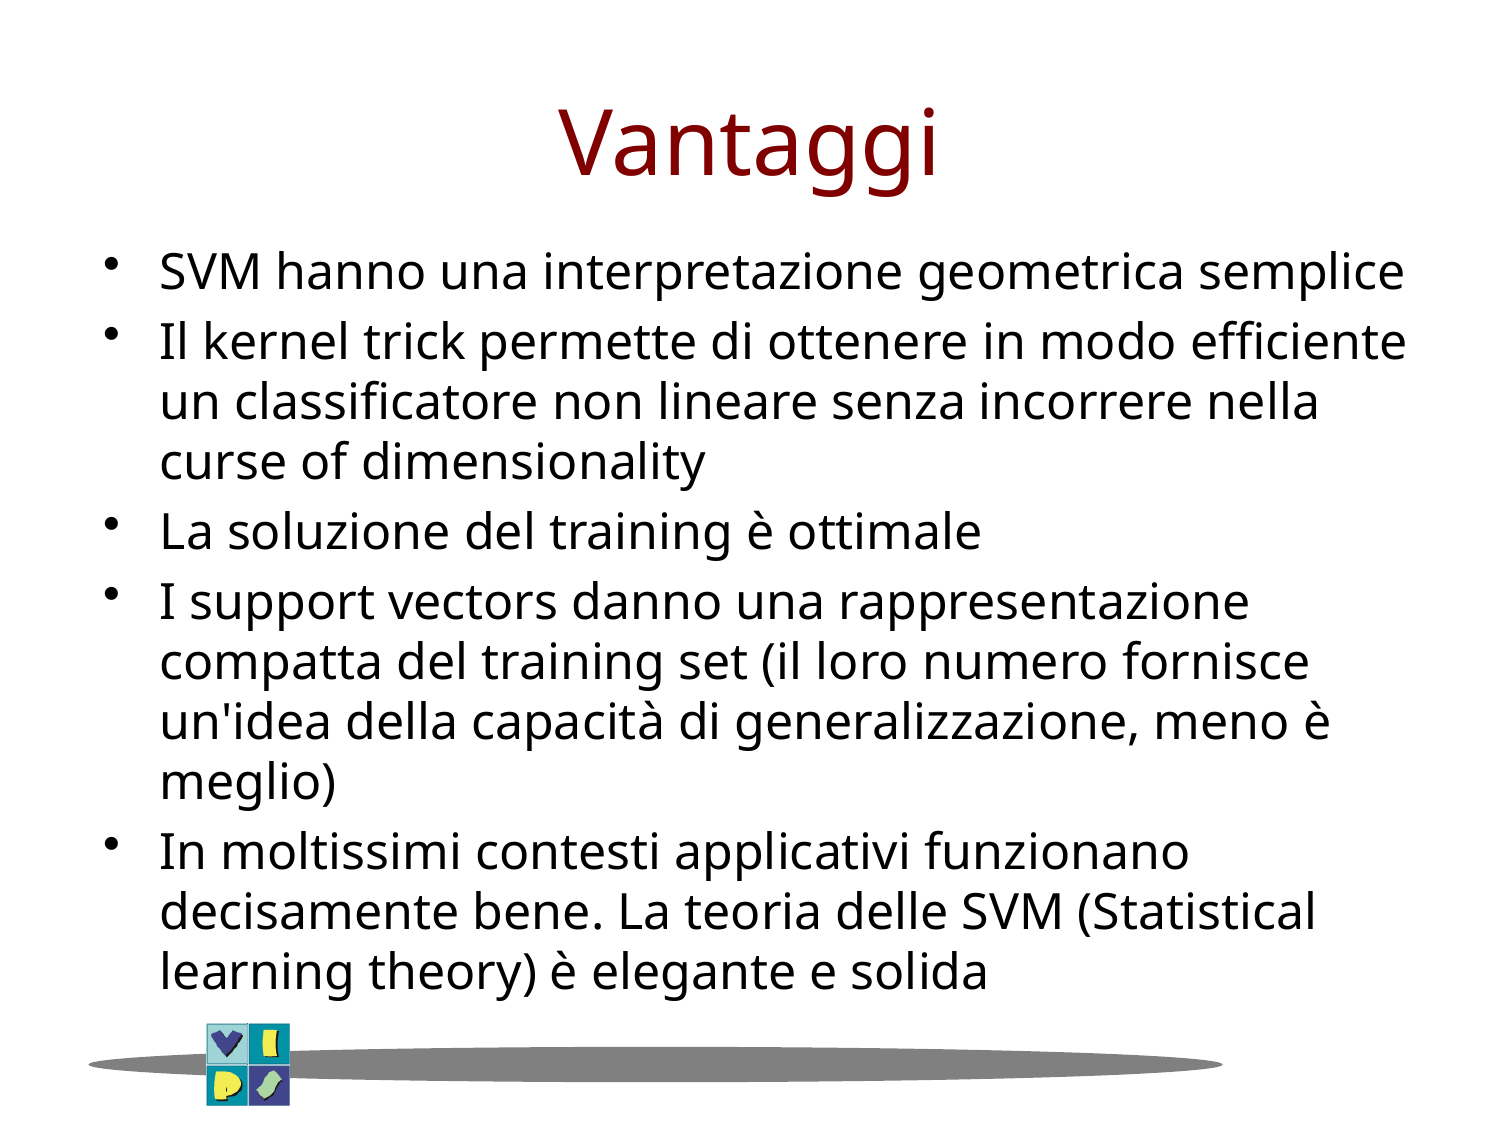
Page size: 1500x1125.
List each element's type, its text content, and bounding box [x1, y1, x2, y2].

title Vantaggi [75, 45, 1425, 233]
list SVM hanno una interpretazione geometrica semplice Il kernel trick permette di ottenere in modo efficiente un classificatore non lineare senza incorrere nella curse of dimensionality La soluzione del training è ottimale I support vectors danno una rappresentazione compatta del training set (il loro numero fornisce un'idea della capacità di generalizzazione, meno è meglio) In moltissimi contesti applicativi funzionano decisamente bene. La teoria delle SVM (Statistical learning theory) è elegante e solida [88, 231, 1439, 975]
picture [206, 1023, 290, 1106]
